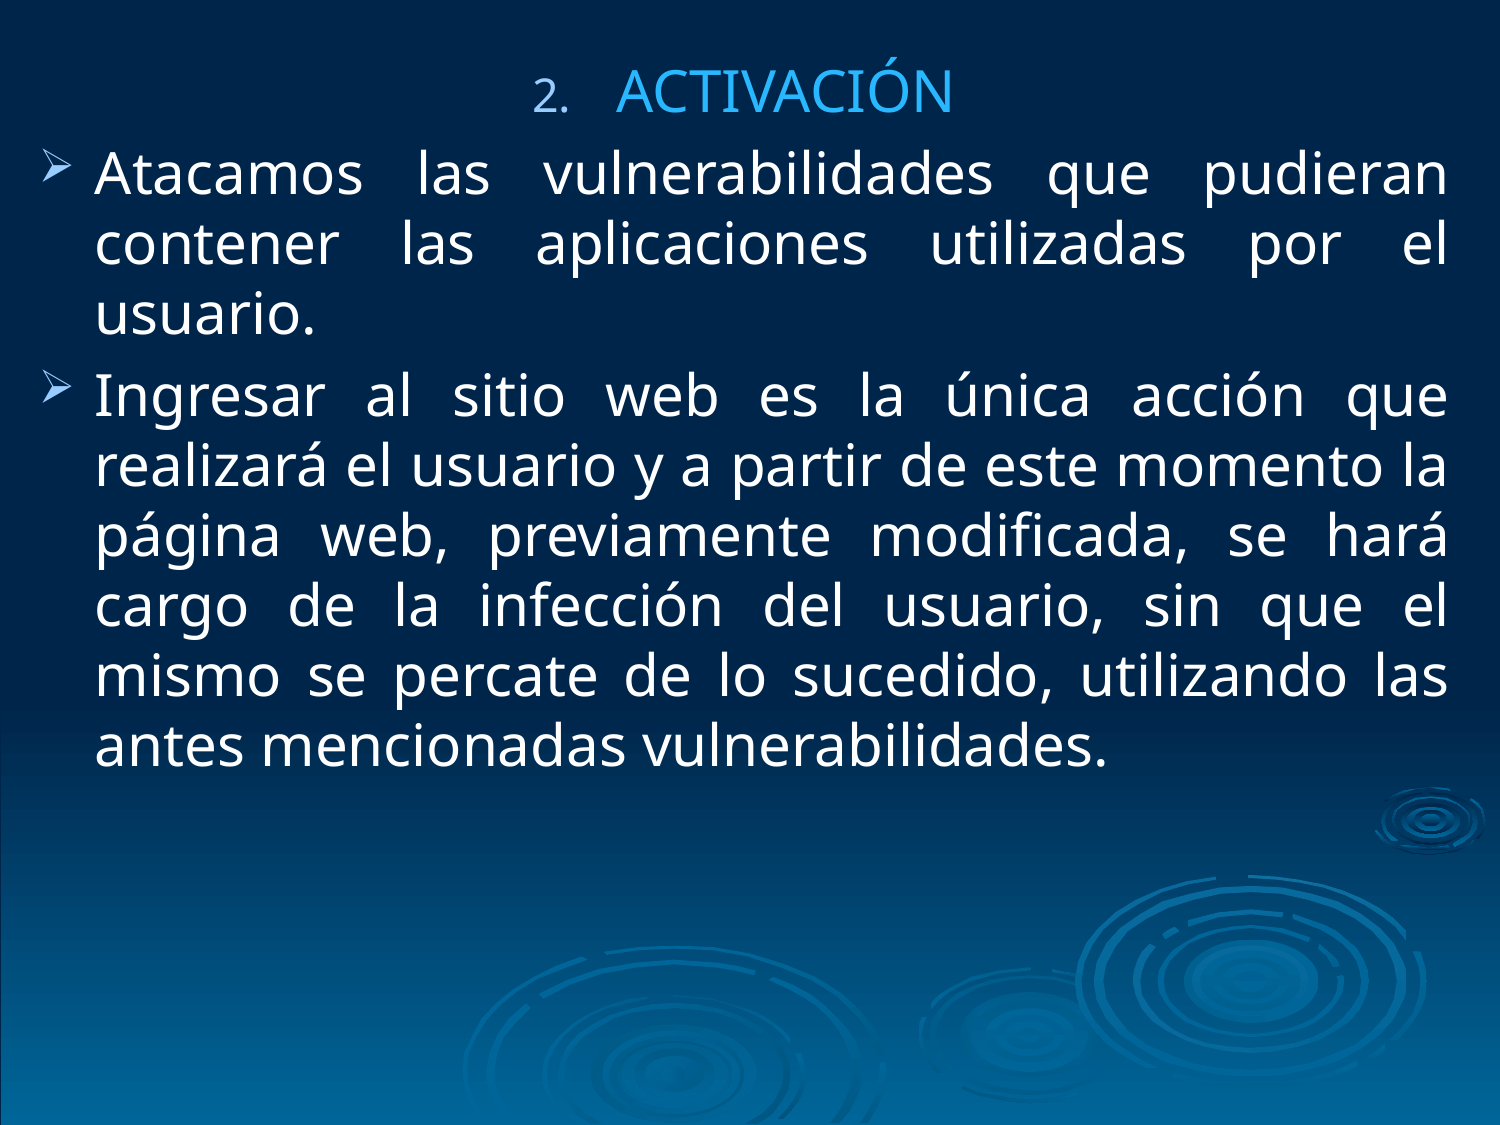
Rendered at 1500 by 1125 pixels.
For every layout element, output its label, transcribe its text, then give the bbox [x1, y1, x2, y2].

list ACTIVACIÓN Atacamos las vulnerabilidades que pudieran contener las aplicaciones utilizadas por el usuario. Ingresar al sitio web es la única acción que realizará el usuario y a partir de este momento la página web, previamente modificada, se hará cargo de la infección del usuario, sin que el mismo se percate de lo sucedido, utilizando las antes mencionadas vulnerabilidades. [23, 46, 1466, 790]
